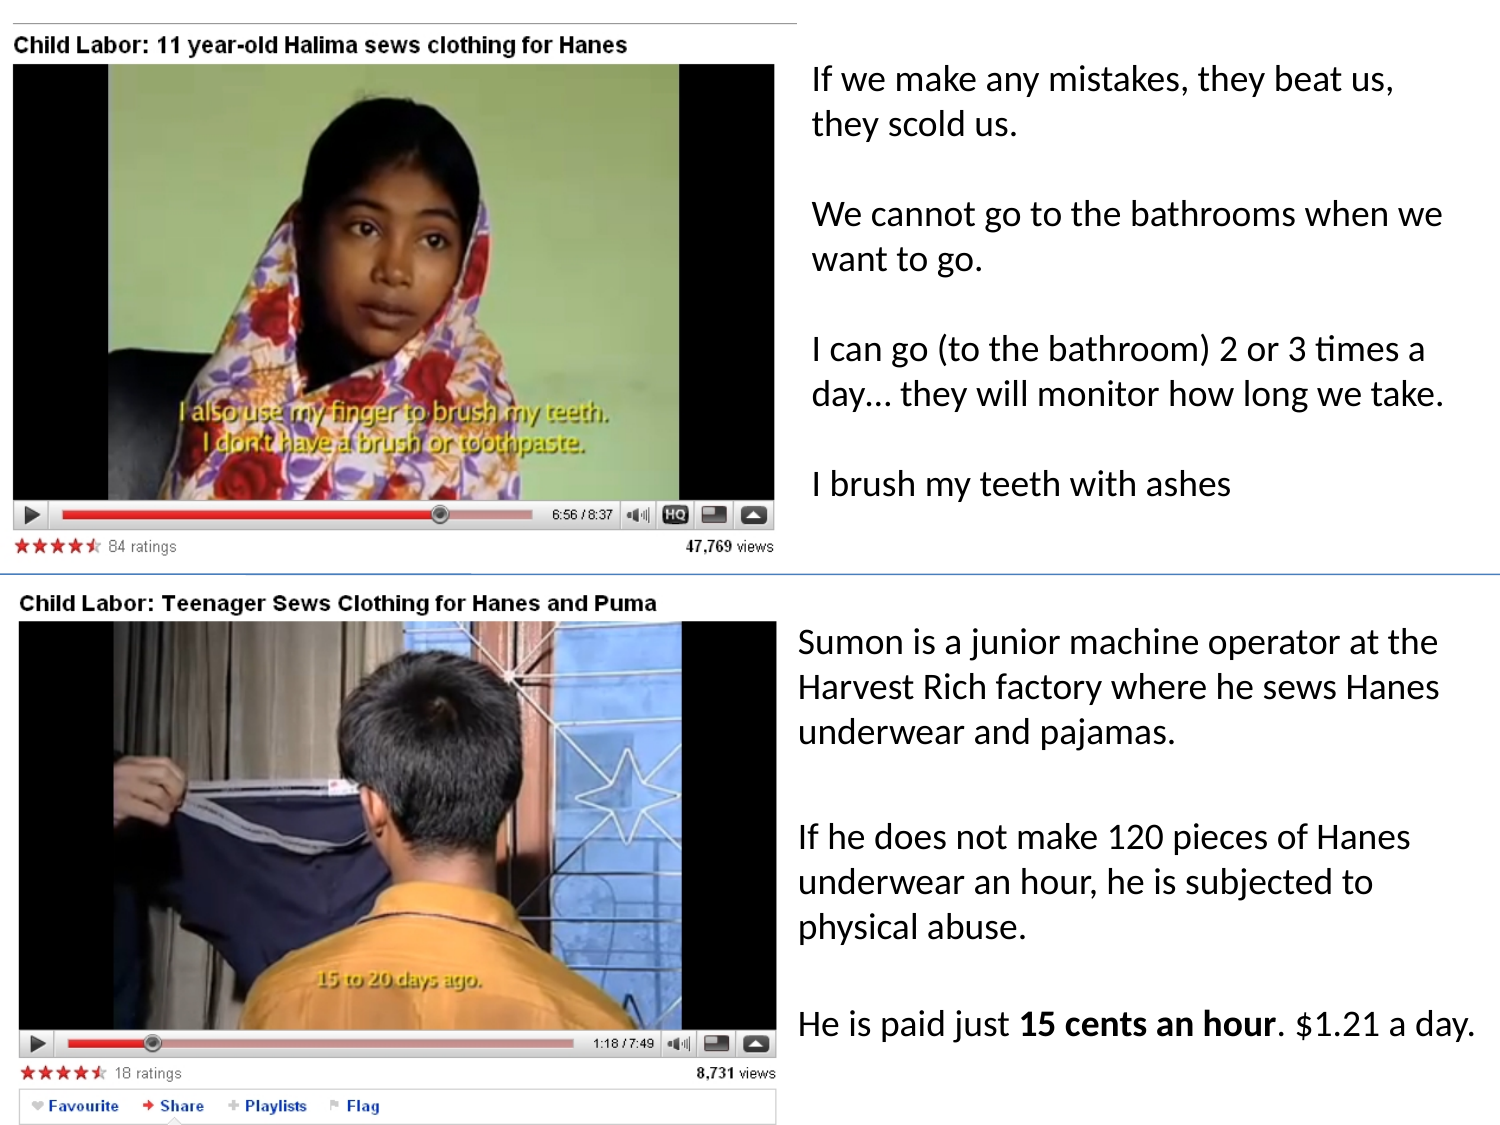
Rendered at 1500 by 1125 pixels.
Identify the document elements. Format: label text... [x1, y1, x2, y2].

picture [0, 23, 798, 563]
picture [0, 585, 786, 1125]
text_box If we make any mistakes, they beat us, they scold us. We cannot go to the bathrooms when we want to go. I can go (to the bathroom) 2 or 3 times a day… they will monitor how long we take. I brush my teeth with ashes [801, 46, 1465, 511]
list Sumon is a junior machine operator at the Harvest Rich factory where he sews Hanes underwear and pajamas. If he does not make 120 pieces of Hanes underwear an hour, he is subjected to physical abuse. He is paid just 15 cents an hour. $1.21 a day. [790, 609, 1500, 1079]
